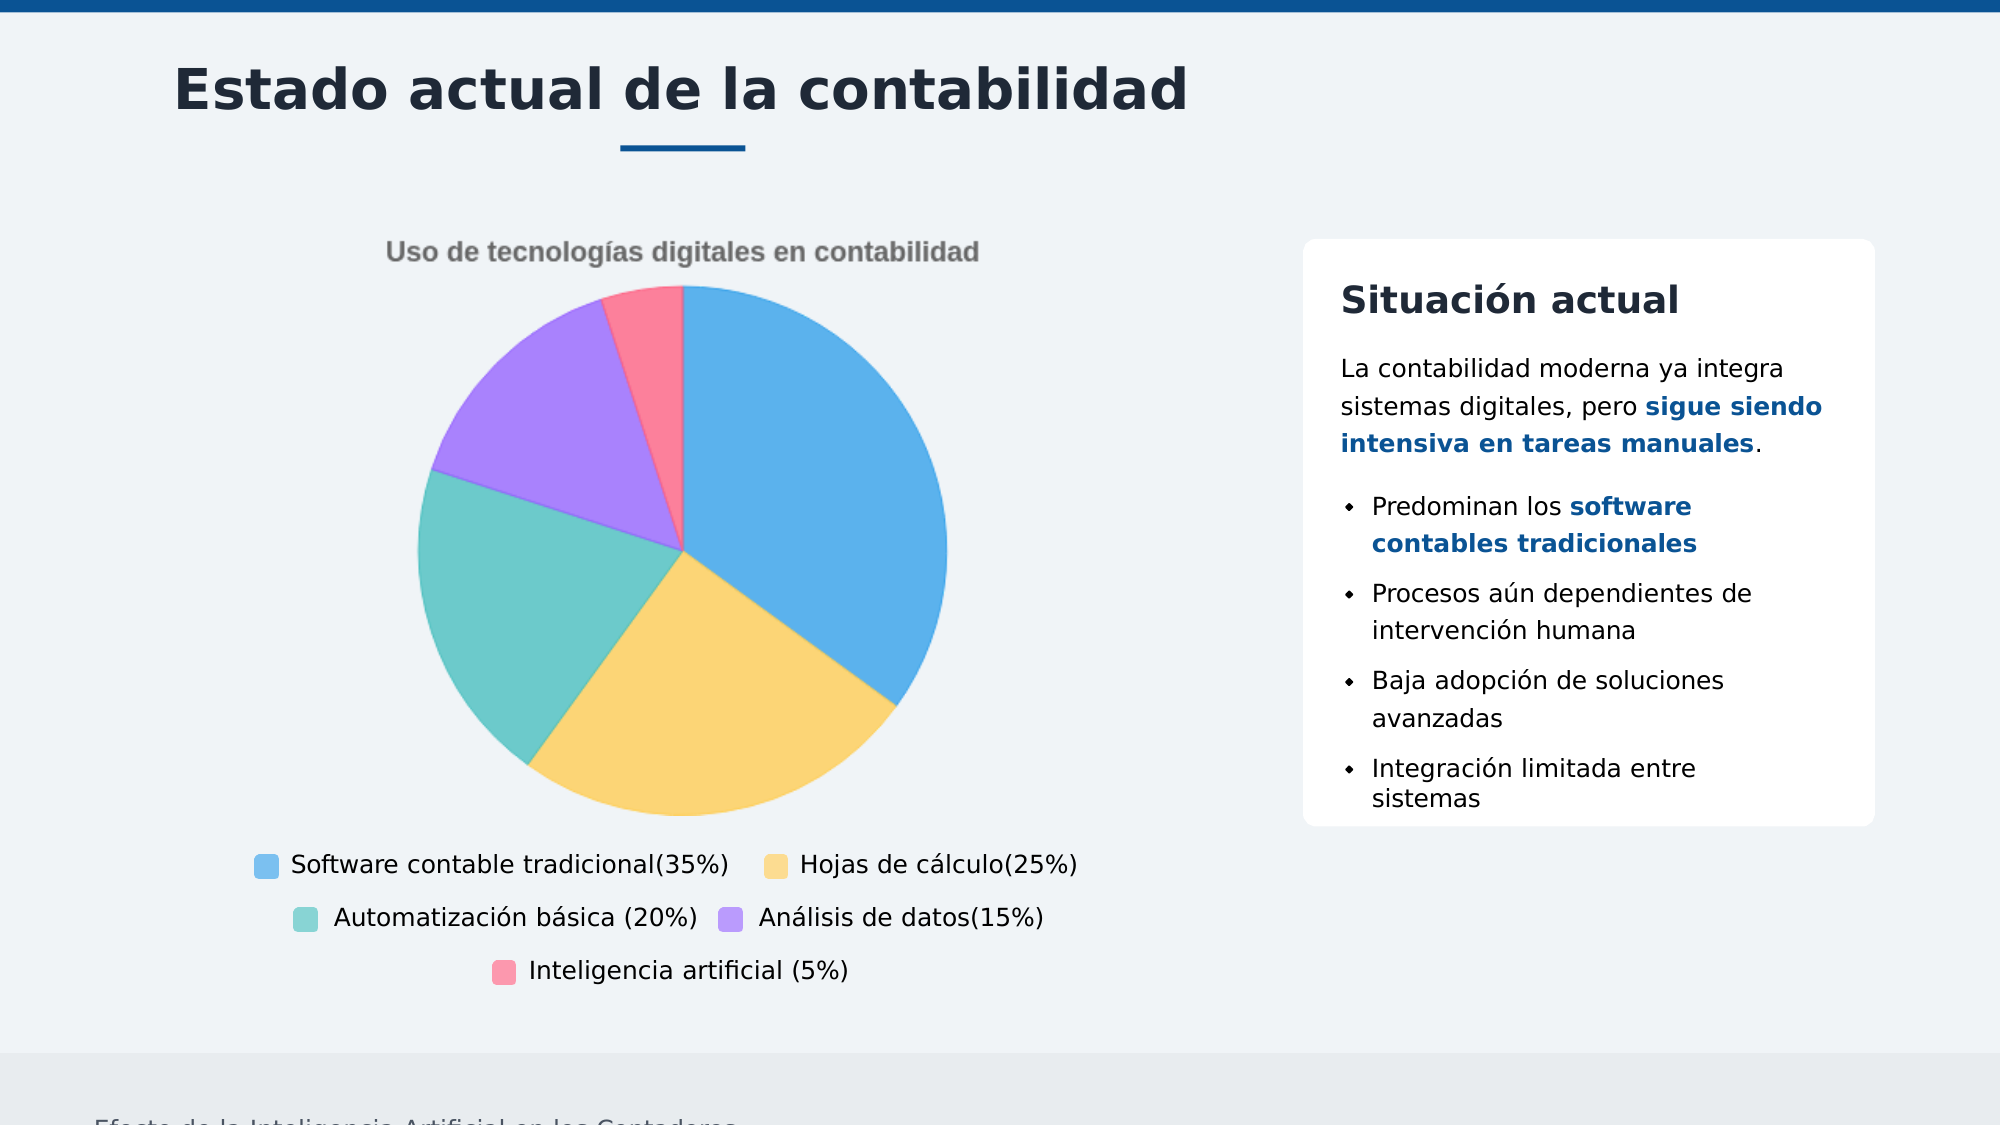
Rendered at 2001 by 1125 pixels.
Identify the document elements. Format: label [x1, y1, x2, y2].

text_box [0, 1052, 2000, 1125]
text_box [1302, 238, 1876, 827]
text_box [0, 0, 2000, 1052]
text_box [152, 145, 1213, 985]
